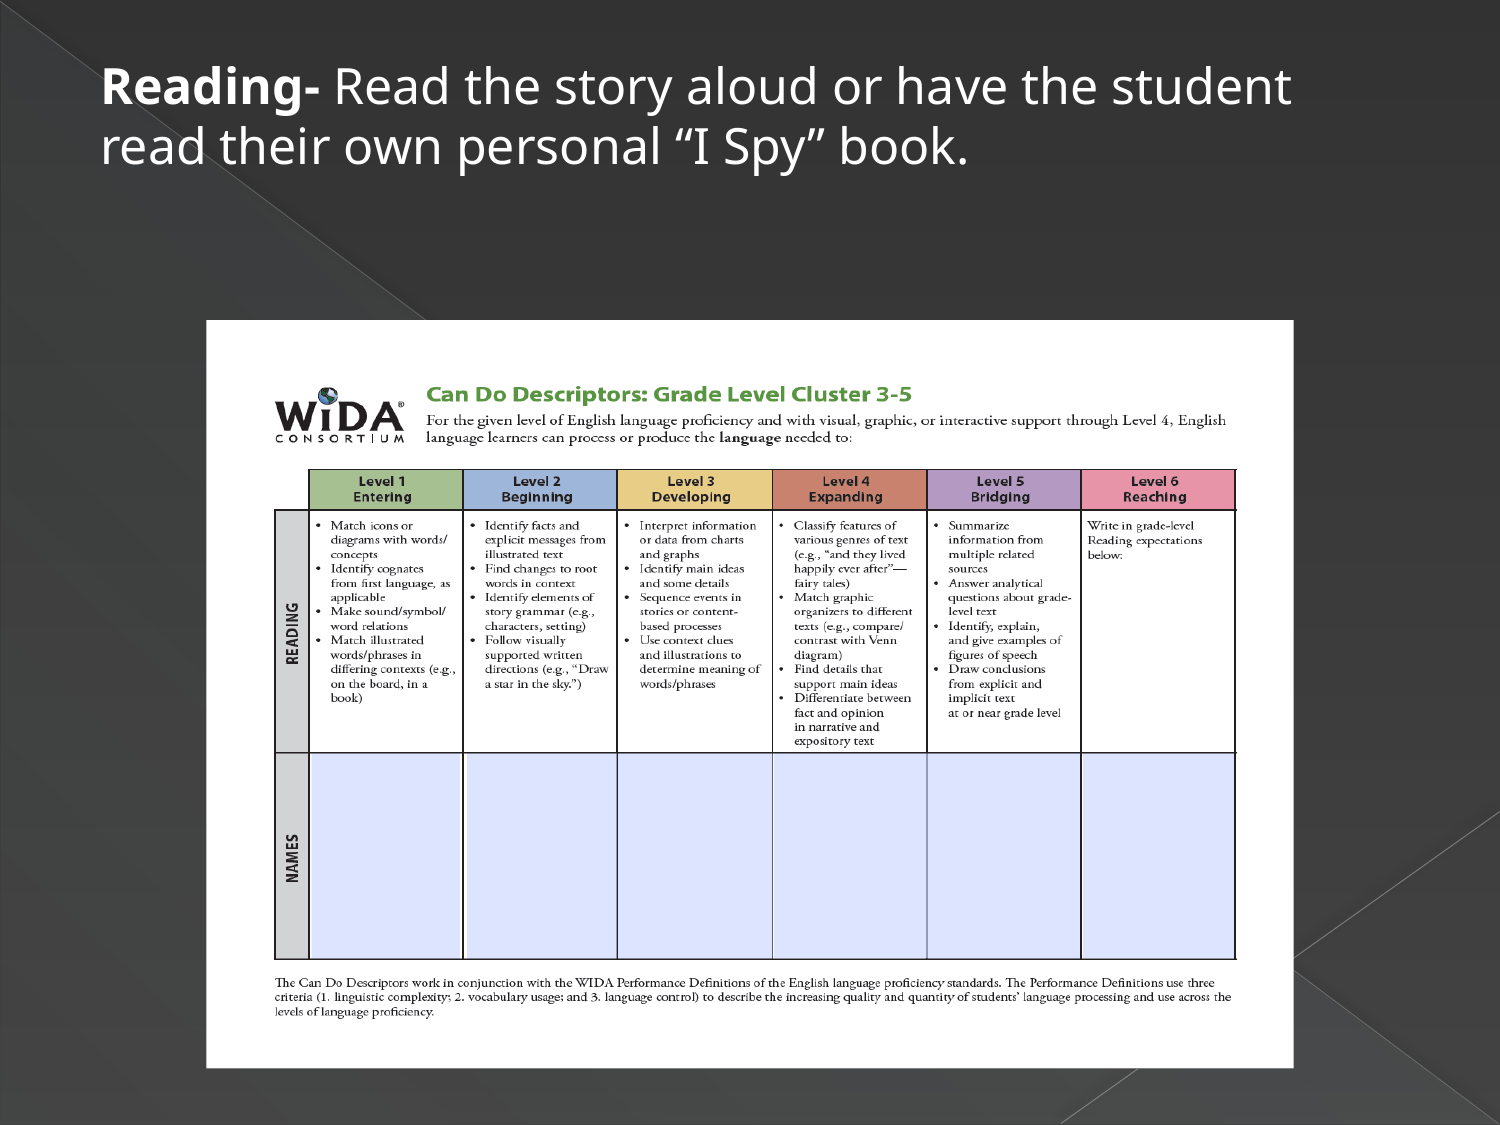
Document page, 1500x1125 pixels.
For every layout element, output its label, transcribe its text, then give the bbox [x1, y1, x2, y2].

picture [206, 319, 1294, 1069]
list Reading- Read the story aloud or have the student read their own personal “I Spy” book. [75, 46, 1425, 289]
